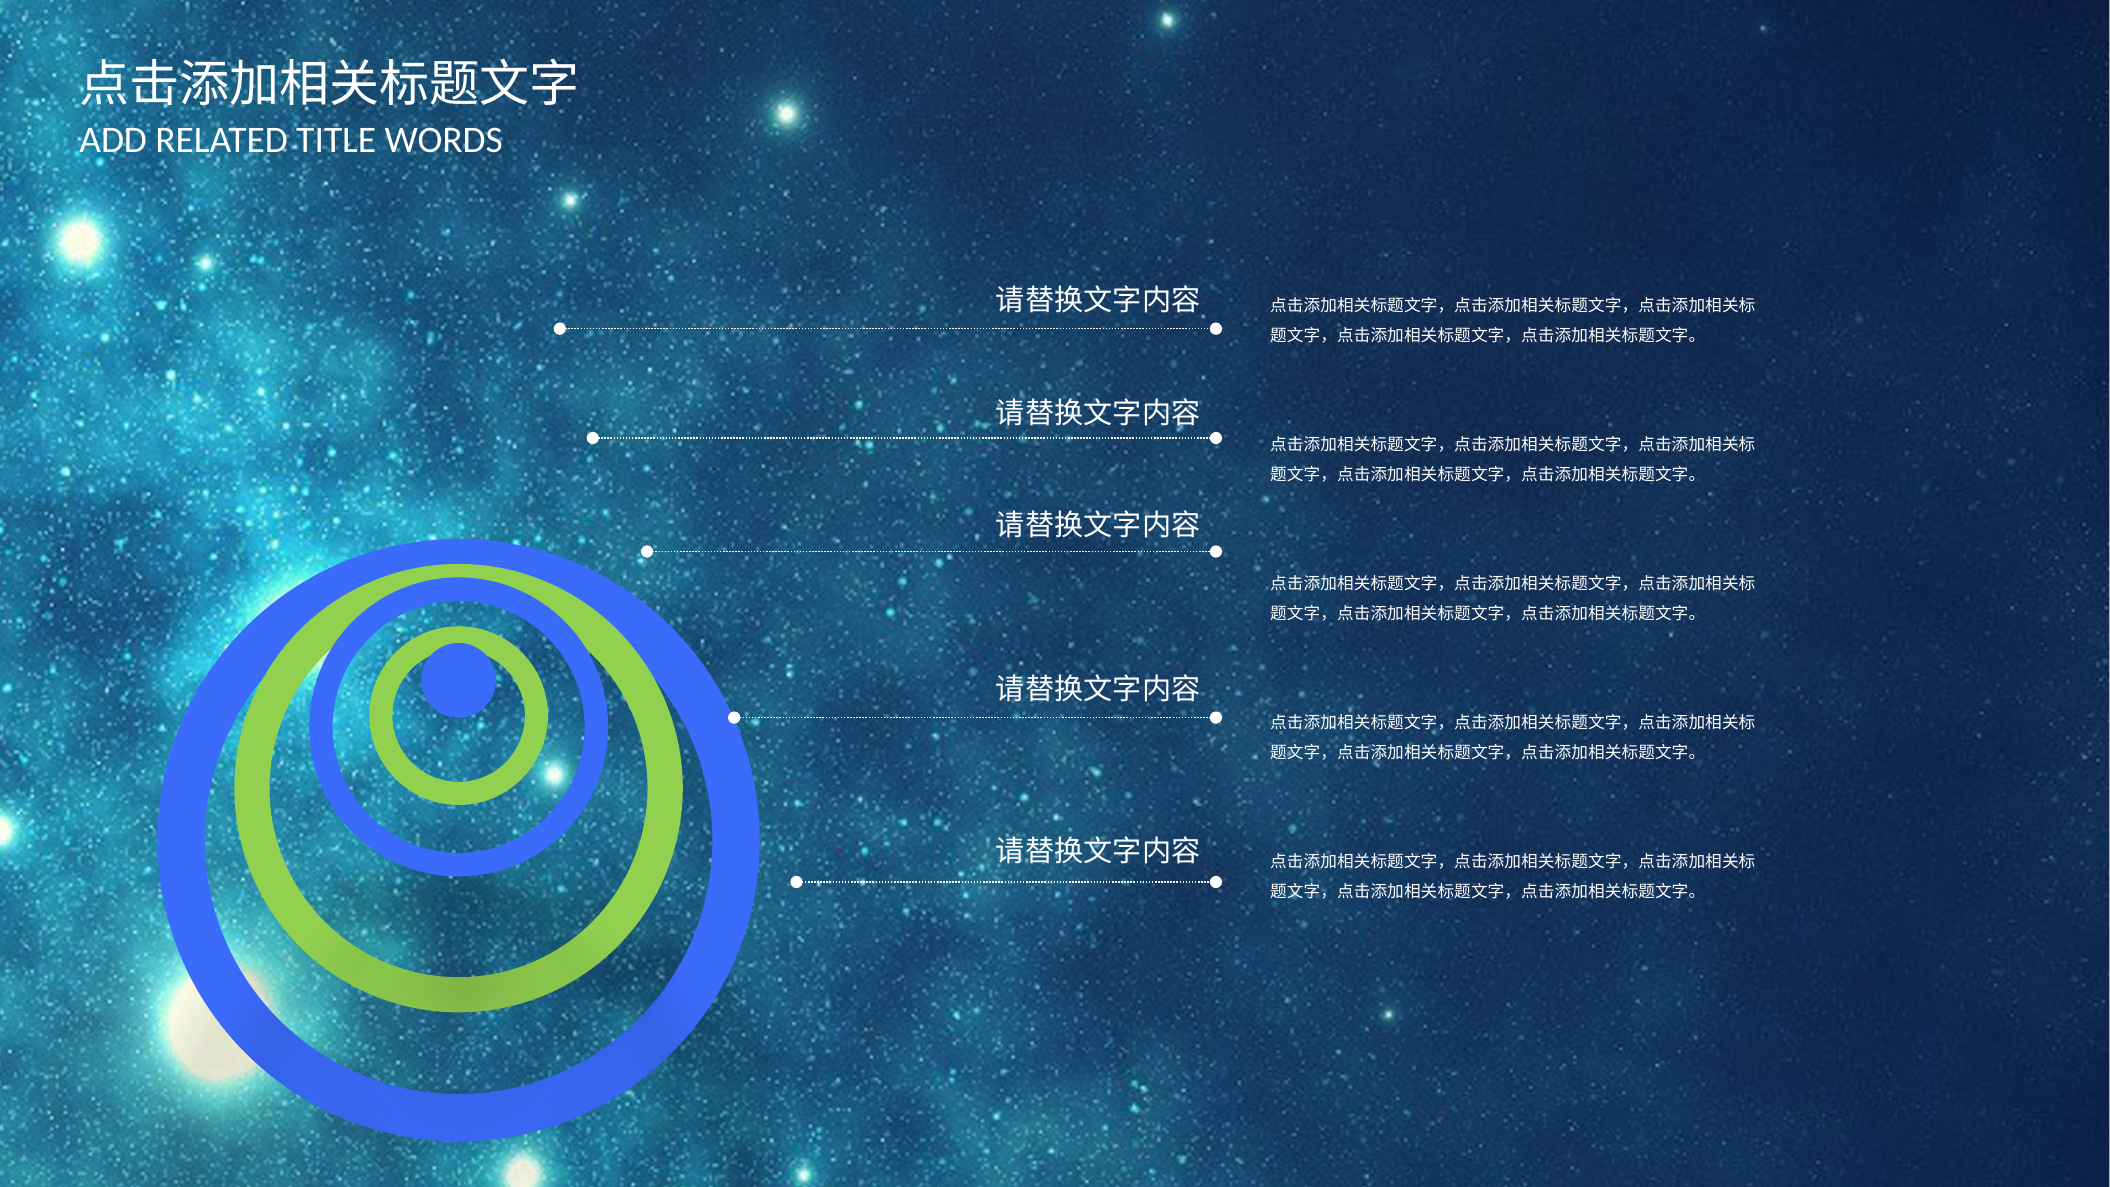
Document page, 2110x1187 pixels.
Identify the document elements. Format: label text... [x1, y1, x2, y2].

text_box 点击添加相关标题文字，点击添加相关标题文字，点击添加相关标题文字，点击添加相关标题文字，点击添加相关标题文字。 [1255, 833, 1787, 909]
picture [0, 0, 2110, 1187]
text_box 点击添加相关标题文字，点击添加相关标题文字，点击添加相关标题文字，点击添加相关标题文字，点击添加相关标题文字。 [1255, 694, 1787, 770]
text_box 点击添加相关标题文字，点击添加相关标题文字，点击添加相关标题文字，点击添加相关标题文字，点击添加相关标题文字。 [1255, 416, 1787, 491]
text_box 点击添加相关标题文字 [63, 43, 596, 120]
text_box [420, 641, 497, 719]
text_box [156, 538, 761, 1039]
text_box [368, 625, 550, 807]
text_box 点击添加相关标题文字，点击添加相关标题文字，点击添加相关标题文字，点击添加相关标题文字，点击添加相关标题文字。 [1255, 555, 1787, 631]
text_box ADD RELATED TITLE WORDS [63, 107, 520, 169]
text_box 点击添加相关标题文字，点击添加相关标题文字，点击添加相关标题文字，点击添加相关标题文字，点击添加相关标题文字。 [1255, 277, 1787, 352]
text_box 请替换文字内容 [980, 491, 1216, 549]
text_box [308, 576, 610, 878]
text_box 请替换文字内容 [980, 818, 1216, 876]
text_box [233, 562, 684, 965]
text_box 请替换文字内容 [980, 656, 1216, 714]
text_box 请替换文字内容 [980, 267, 1216, 325]
text_box 请替换文字内容 [980, 380, 1216, 437]
